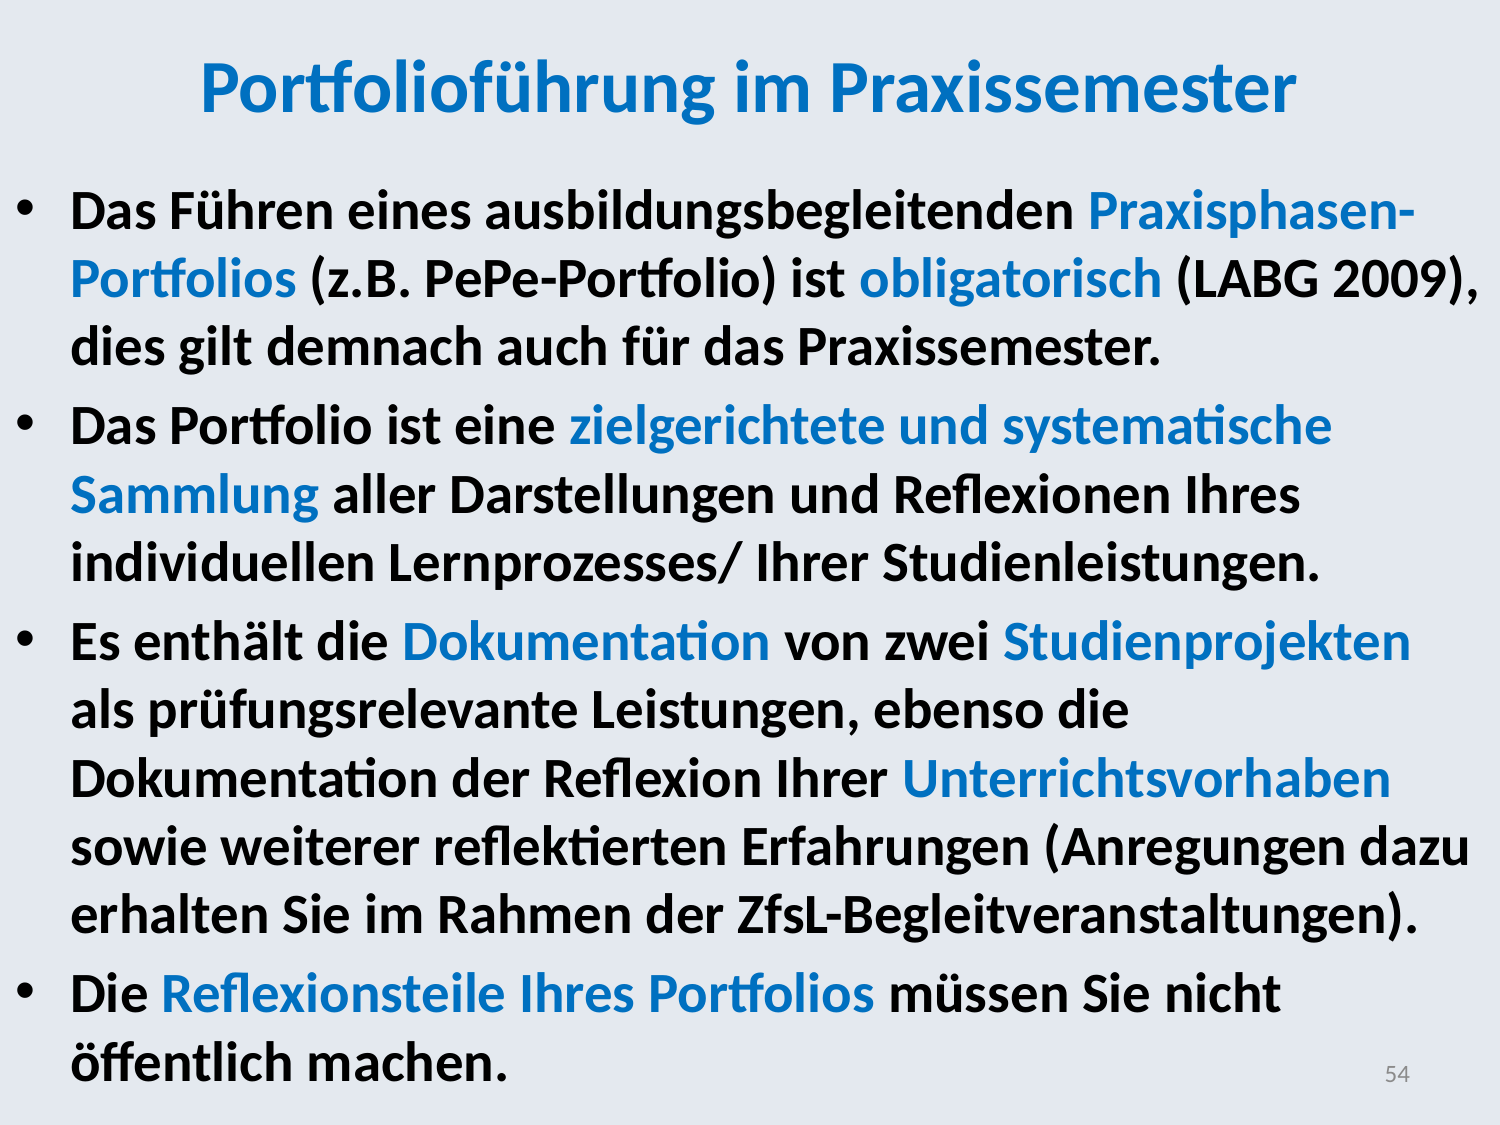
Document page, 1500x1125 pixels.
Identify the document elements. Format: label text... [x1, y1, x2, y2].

title Portfolioführung im Praxissemester [0, 0, 1500, 164]
list Das Führen eines ausbildungsbegleitenden Praxisphasen-Portfolios (z.B. PePe-Portfolio) ist obligatorisch (LABG 2009), dies gilt demnach auch für das Praxissemester. Das Portfolio ist eine zielgerichtete und systematische Sammlung aller Darstellungen und Reflexionen Ihres individuellen Lernprozesses/ Ihrer Studienleistungen. Es enthält die Dokumentation von zwei Studienprojekten als prüfungsrelevante Leistungen, ebenso die Dokumentation der Reflexion Ihrer Unterrichtsvorhaben sowie weiterer reflektierten Erfahrungen (Anregungen dazu erhalten Sie im Rahmen der ZfsL-Begleitveranstaltungen). Die Reflexionsteile Ihres Portfolios müssen Sie nicht öffentlich machen. [0, 164, 1500, 1125]
slide_number 54 [1074, 1042, 1425, 1103]
